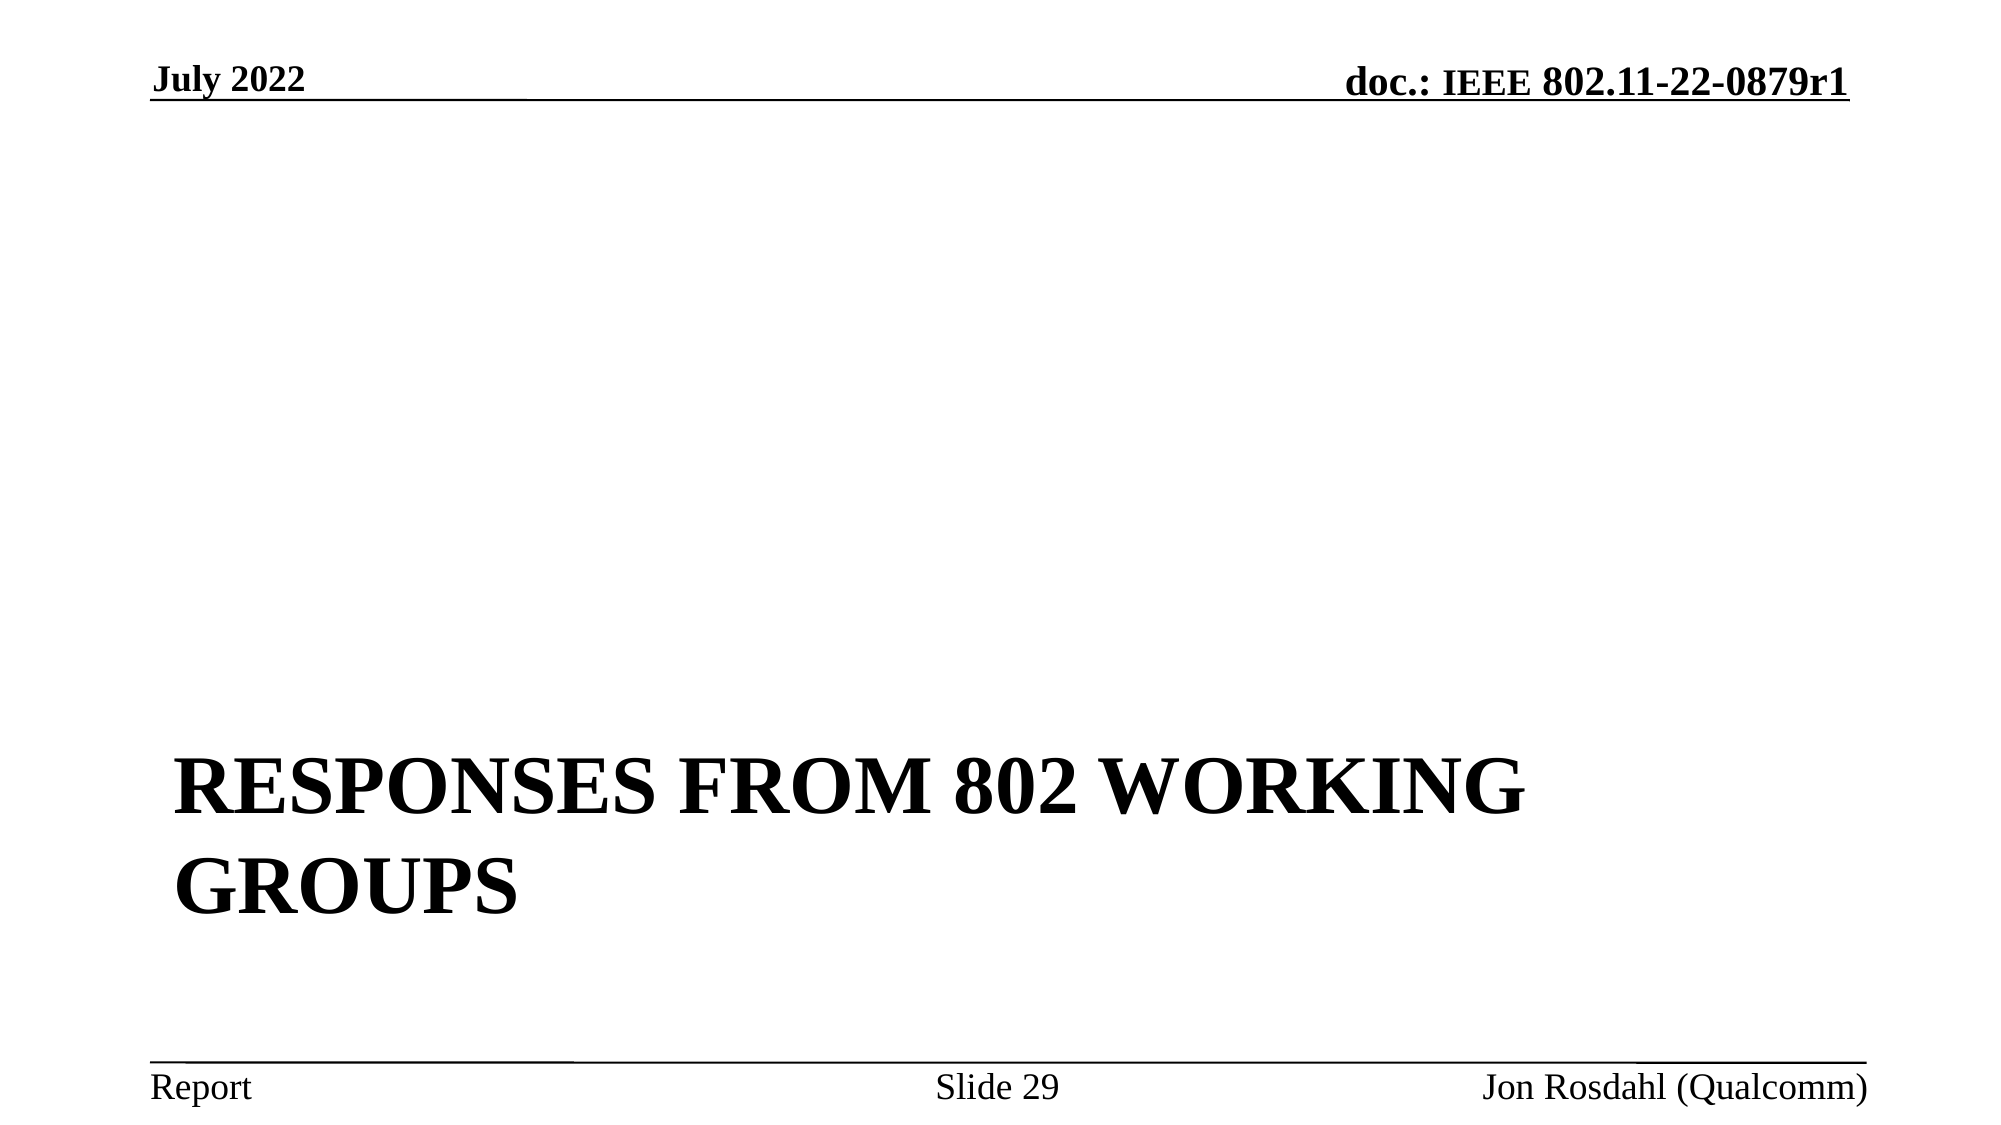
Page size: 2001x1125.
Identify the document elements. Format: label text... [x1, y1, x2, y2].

title Responses from 802 Working Groups [157, 722, 1859, 947]
footer Jon Rosdahl (Qualcomm) [1424, 1061, 1869, 1108]
slide_number Slide 29 [928, 1061, 1067, 1123]
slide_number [152, 49, 434, 100]
